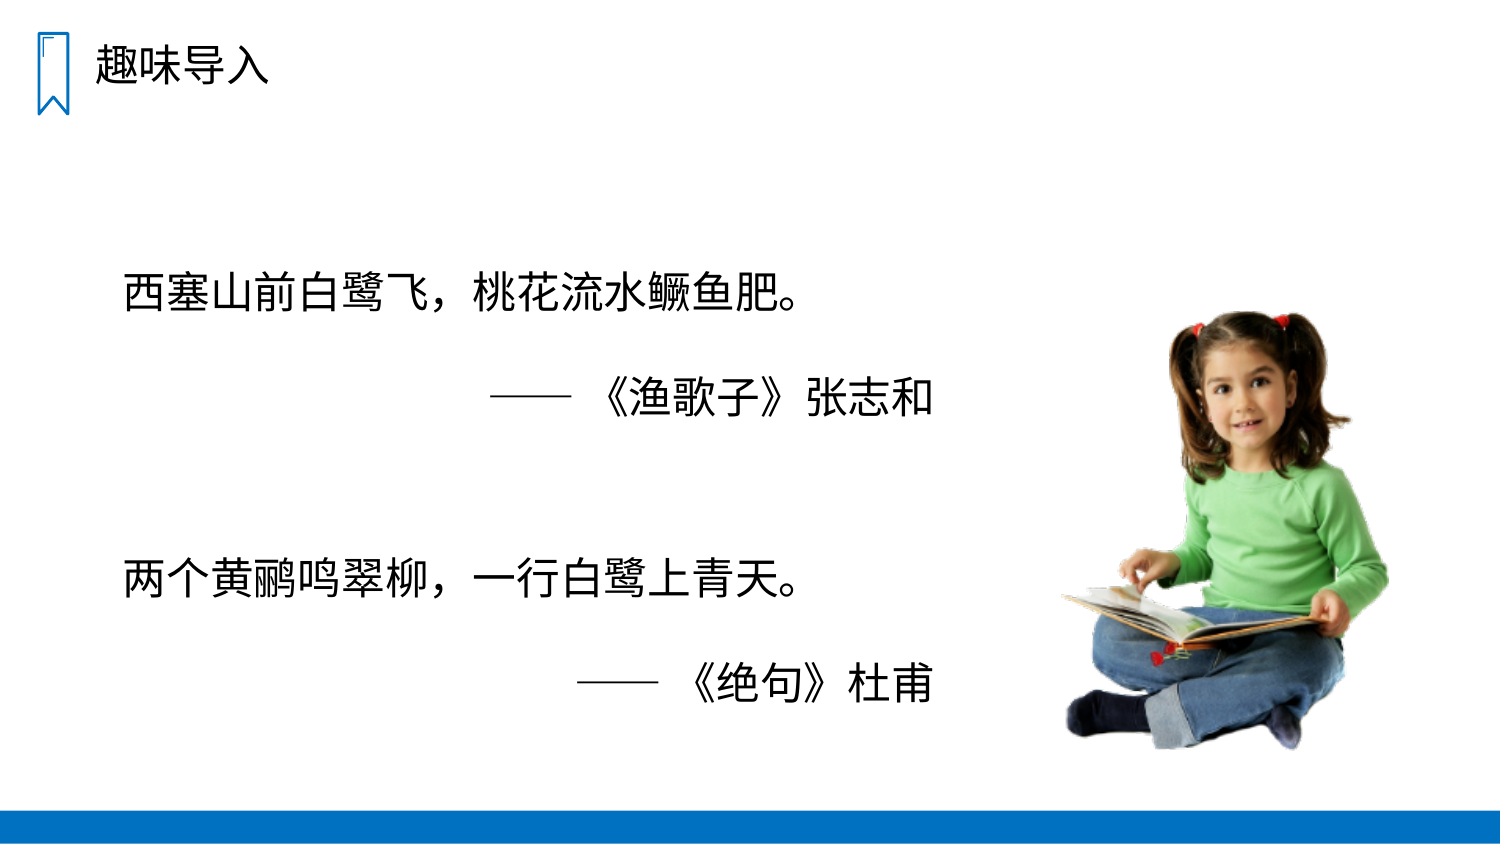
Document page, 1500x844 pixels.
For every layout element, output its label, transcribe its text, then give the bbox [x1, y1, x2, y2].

picture [1060, 310, 1389, 751]
text_box 两个黄鹂鸣翠柳，一行白鹭上青天。 ——《绝句》杜甫 [111, 492, 947, 714]
text_box 趣味导入 [83, 32, 282, 96]
text_box 西塞山前白鹭飞，桃花流水鳜鱼肥。 ——《渔歌子》张志和 [111, 206, 947, 428]
